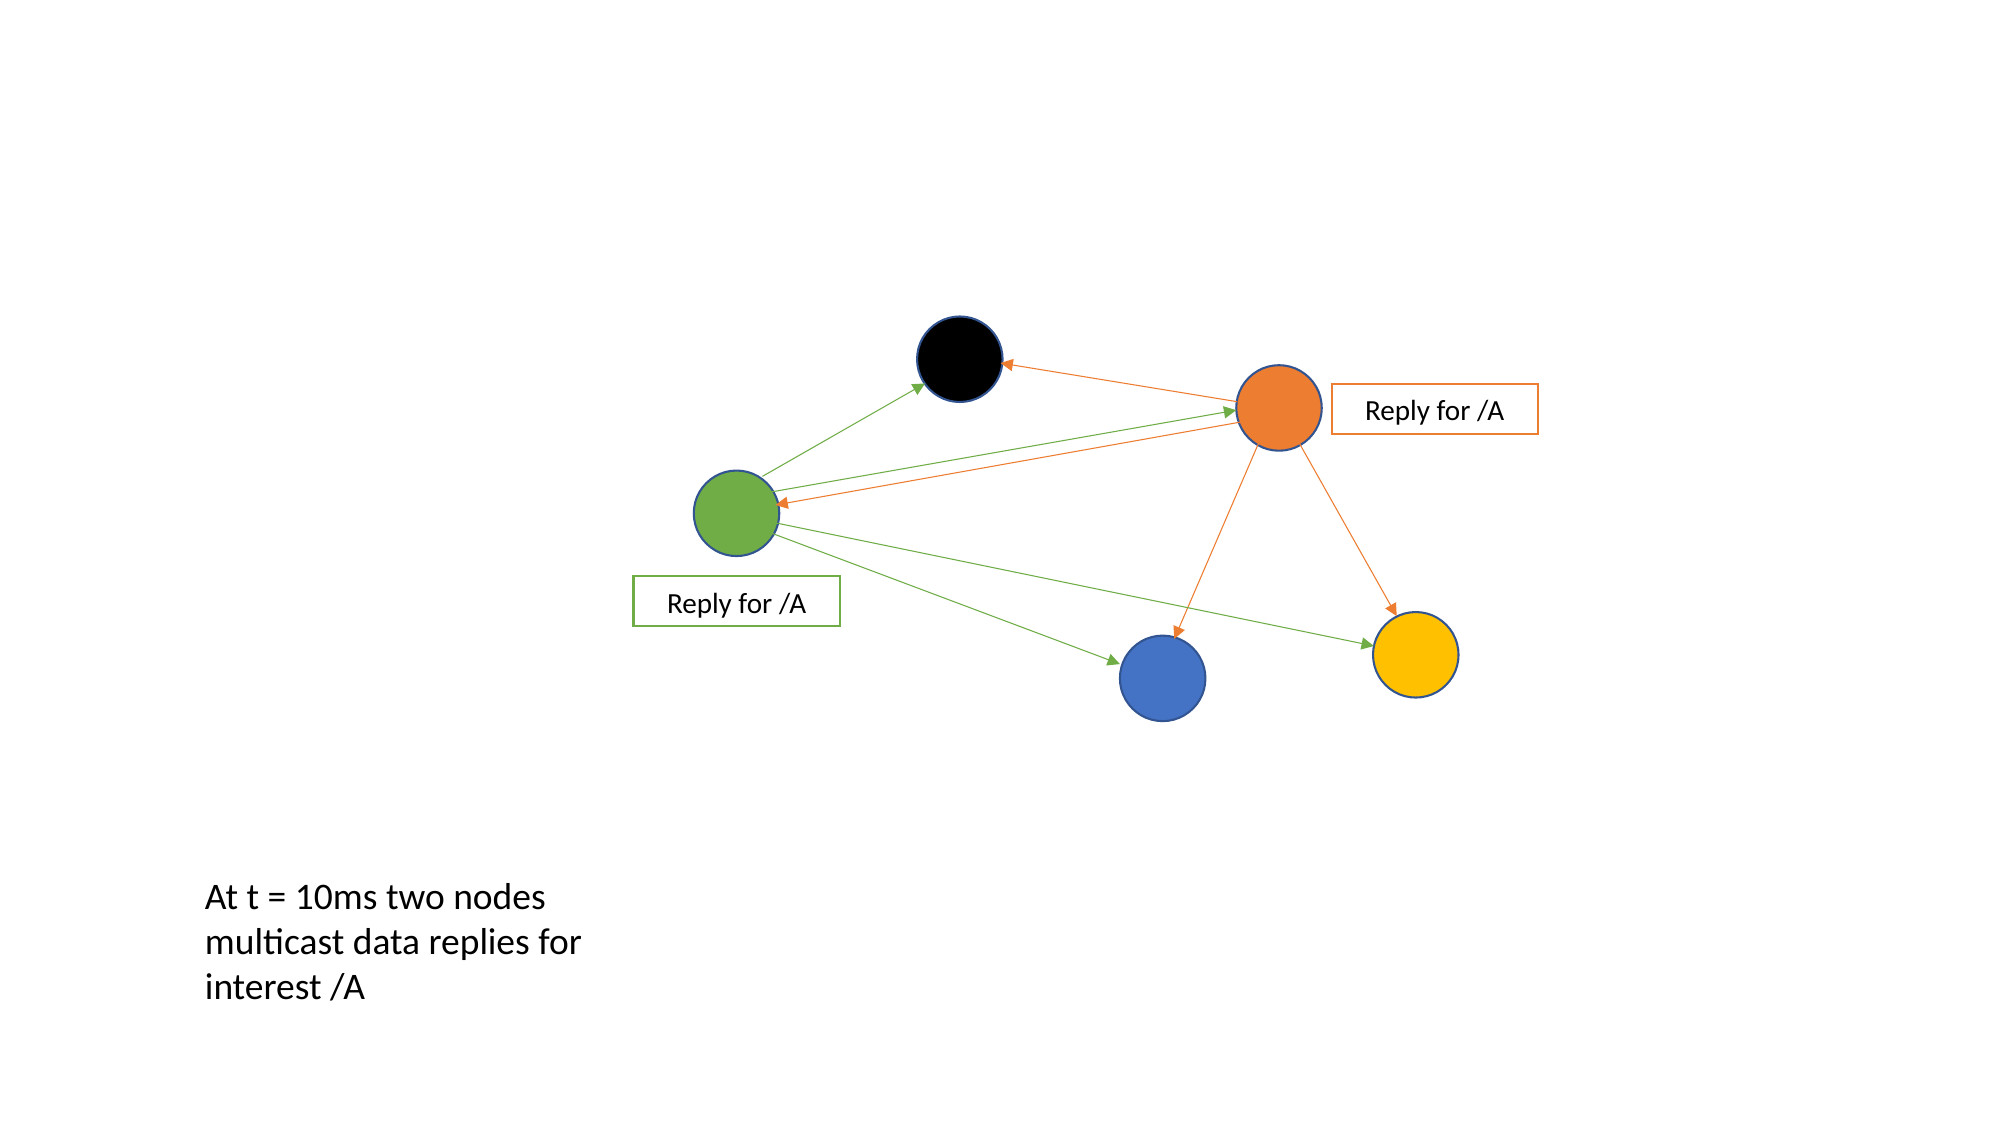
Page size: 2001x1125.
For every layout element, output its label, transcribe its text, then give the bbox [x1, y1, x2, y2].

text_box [775, 493, 1174, 505]
text_box [1235, 364, 1323, 452]
text_box Reply for /A [1331, 383, 1539, 435]
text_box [762, 383, 926, 477]
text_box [770, 532, 1120, 665]
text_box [770, 410, 1237, 493]
text_box [692, 469, 781, 558]
text_box Reply for /A [632, 575, 770, 627]
text_box At t = 10ms two nodes multicast data replies for interest /A [190, 864, 640, 1015]
text_box [916, 315, 1004, 404]
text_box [1000, 362, 1238, 402]
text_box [775, 522, 1374, 646]
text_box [1299, 443, 1397, 617]
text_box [1174, 443, 1259, 522]
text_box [1237, 421, 1242, 443]
text_box [1118, 646, 1207, 723]
text_box [1371, 611, 1460, 699]
